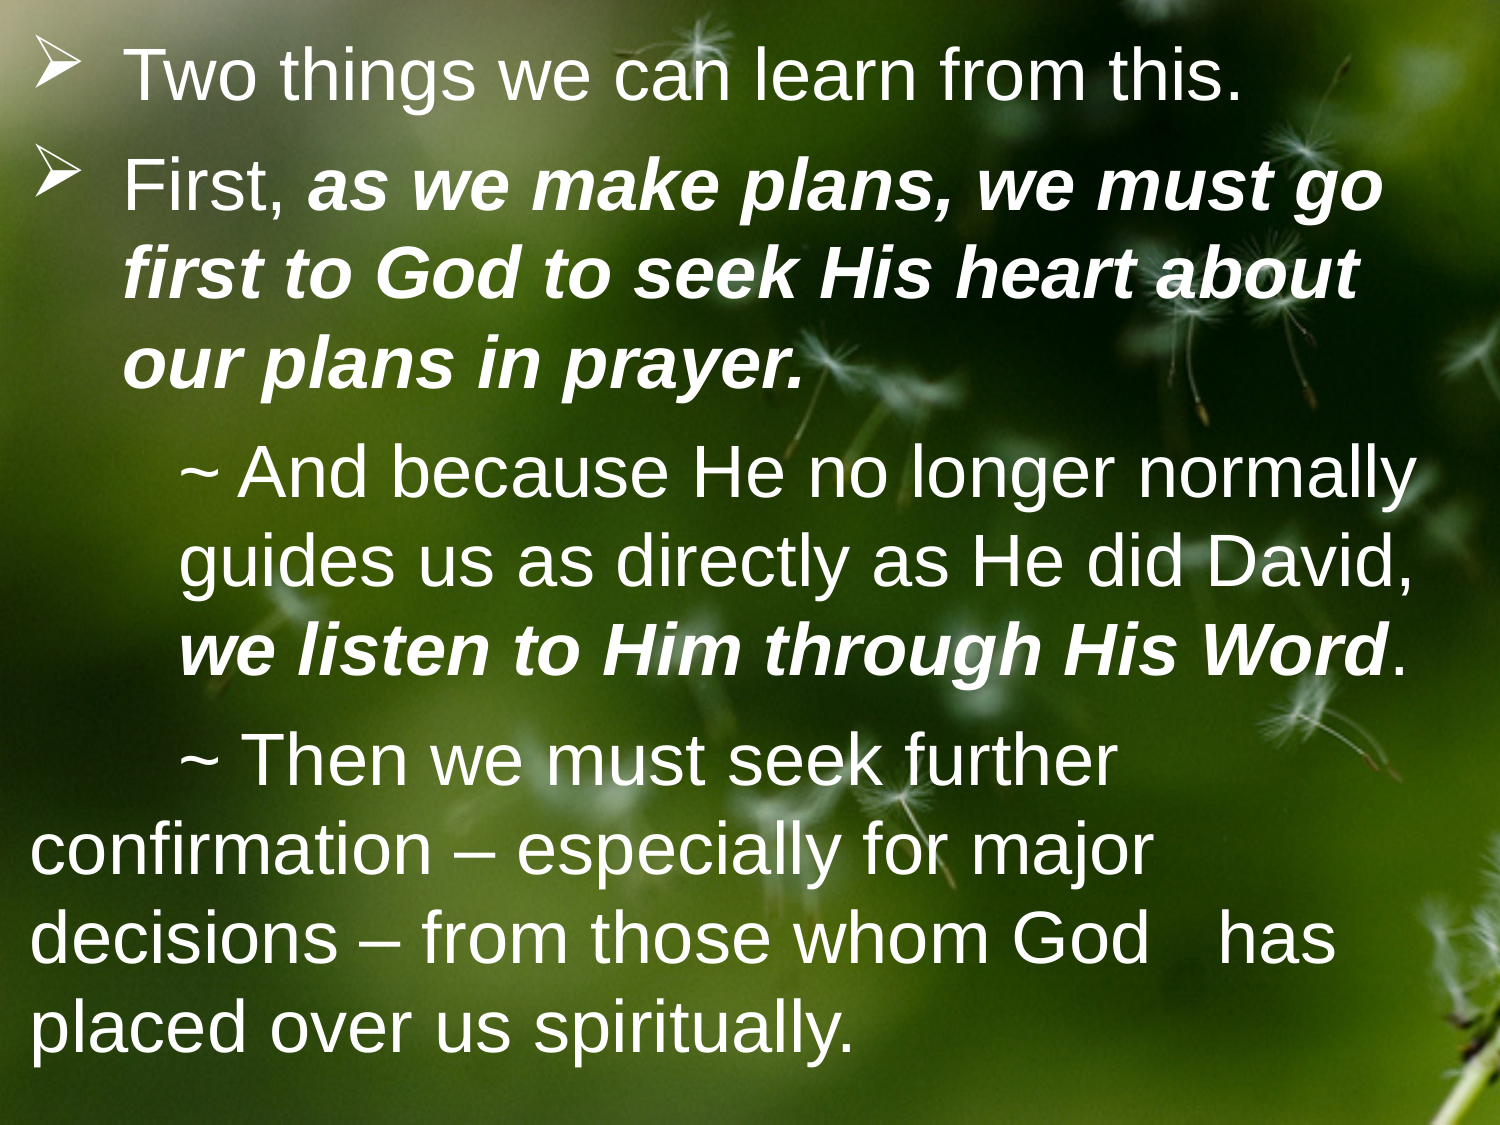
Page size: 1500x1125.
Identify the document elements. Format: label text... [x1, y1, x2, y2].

picture [0, 0, 1500, 1125]
subtitle Two things we can learn from this. First, as we make plans, we must go first to God to seek His heart about our plans in prayer. ~ And because He no longer normally guides us as directly as He did David, we listen to Him through His Word. ~ Then we must seek further confirmation – especially for major decisions – from those whom God has placed over us spiritually. [14, 18, 1486, 1108]
